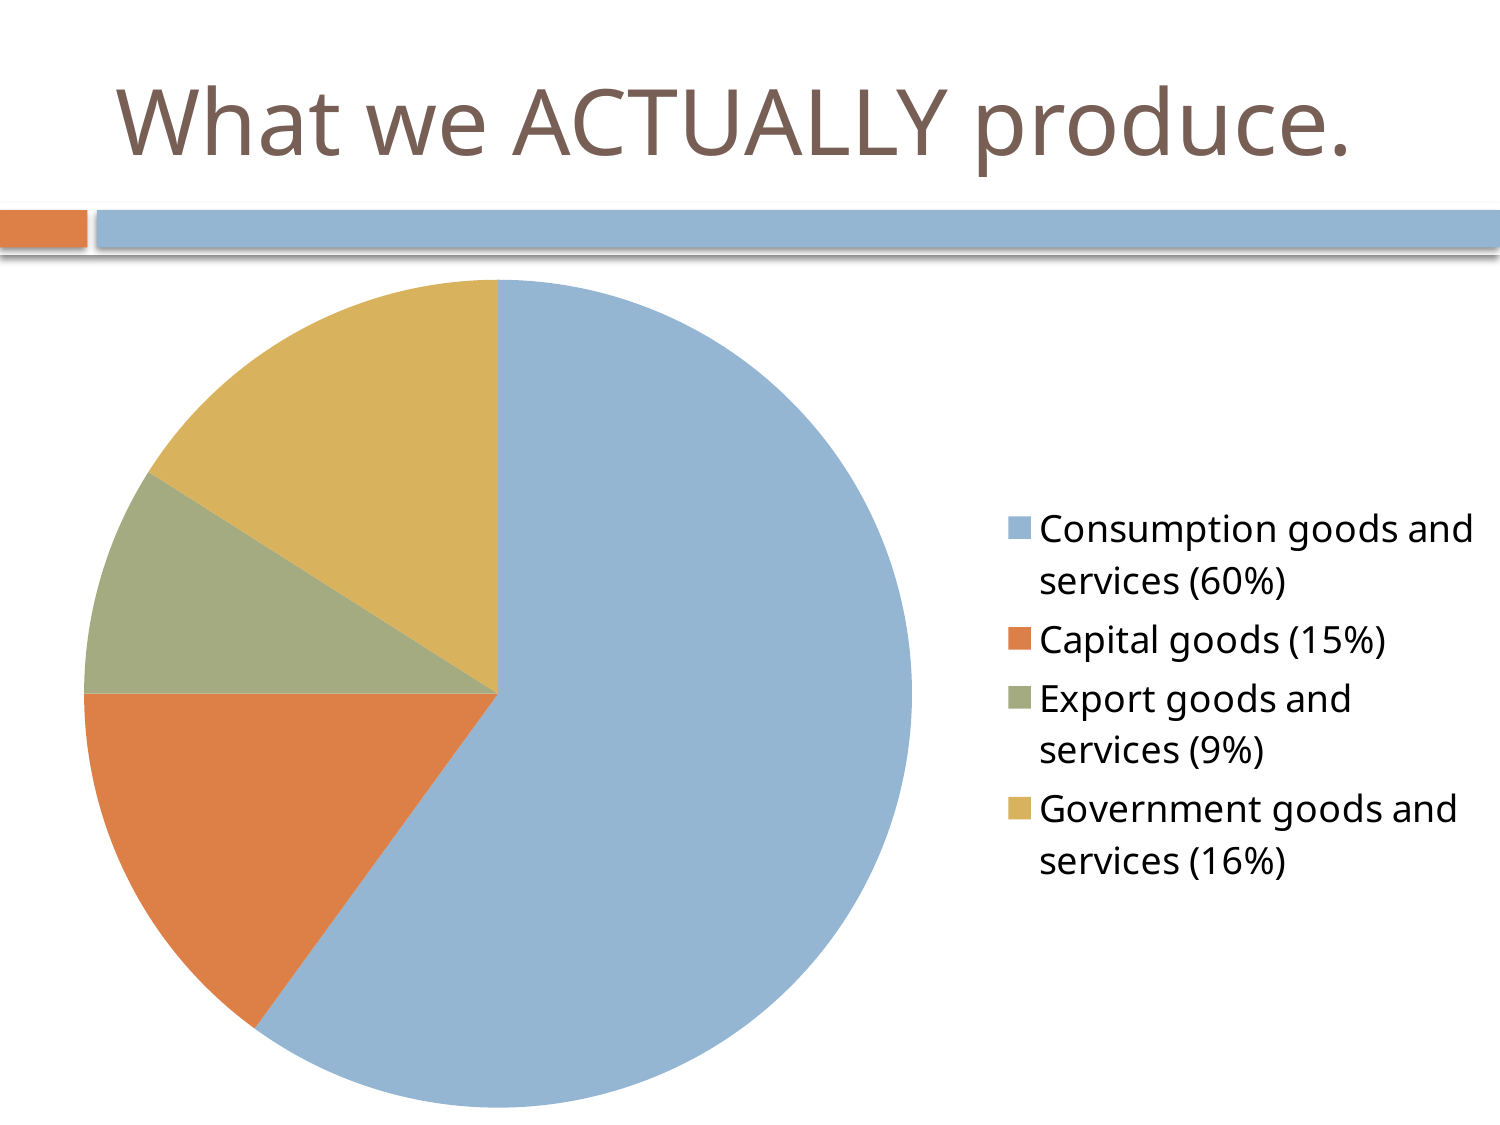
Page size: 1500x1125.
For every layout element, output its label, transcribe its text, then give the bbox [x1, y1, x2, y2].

chart [0, 262, 1500, 1125]
title What we ACTUALLY produce. [100, 37, 1438, 200]
